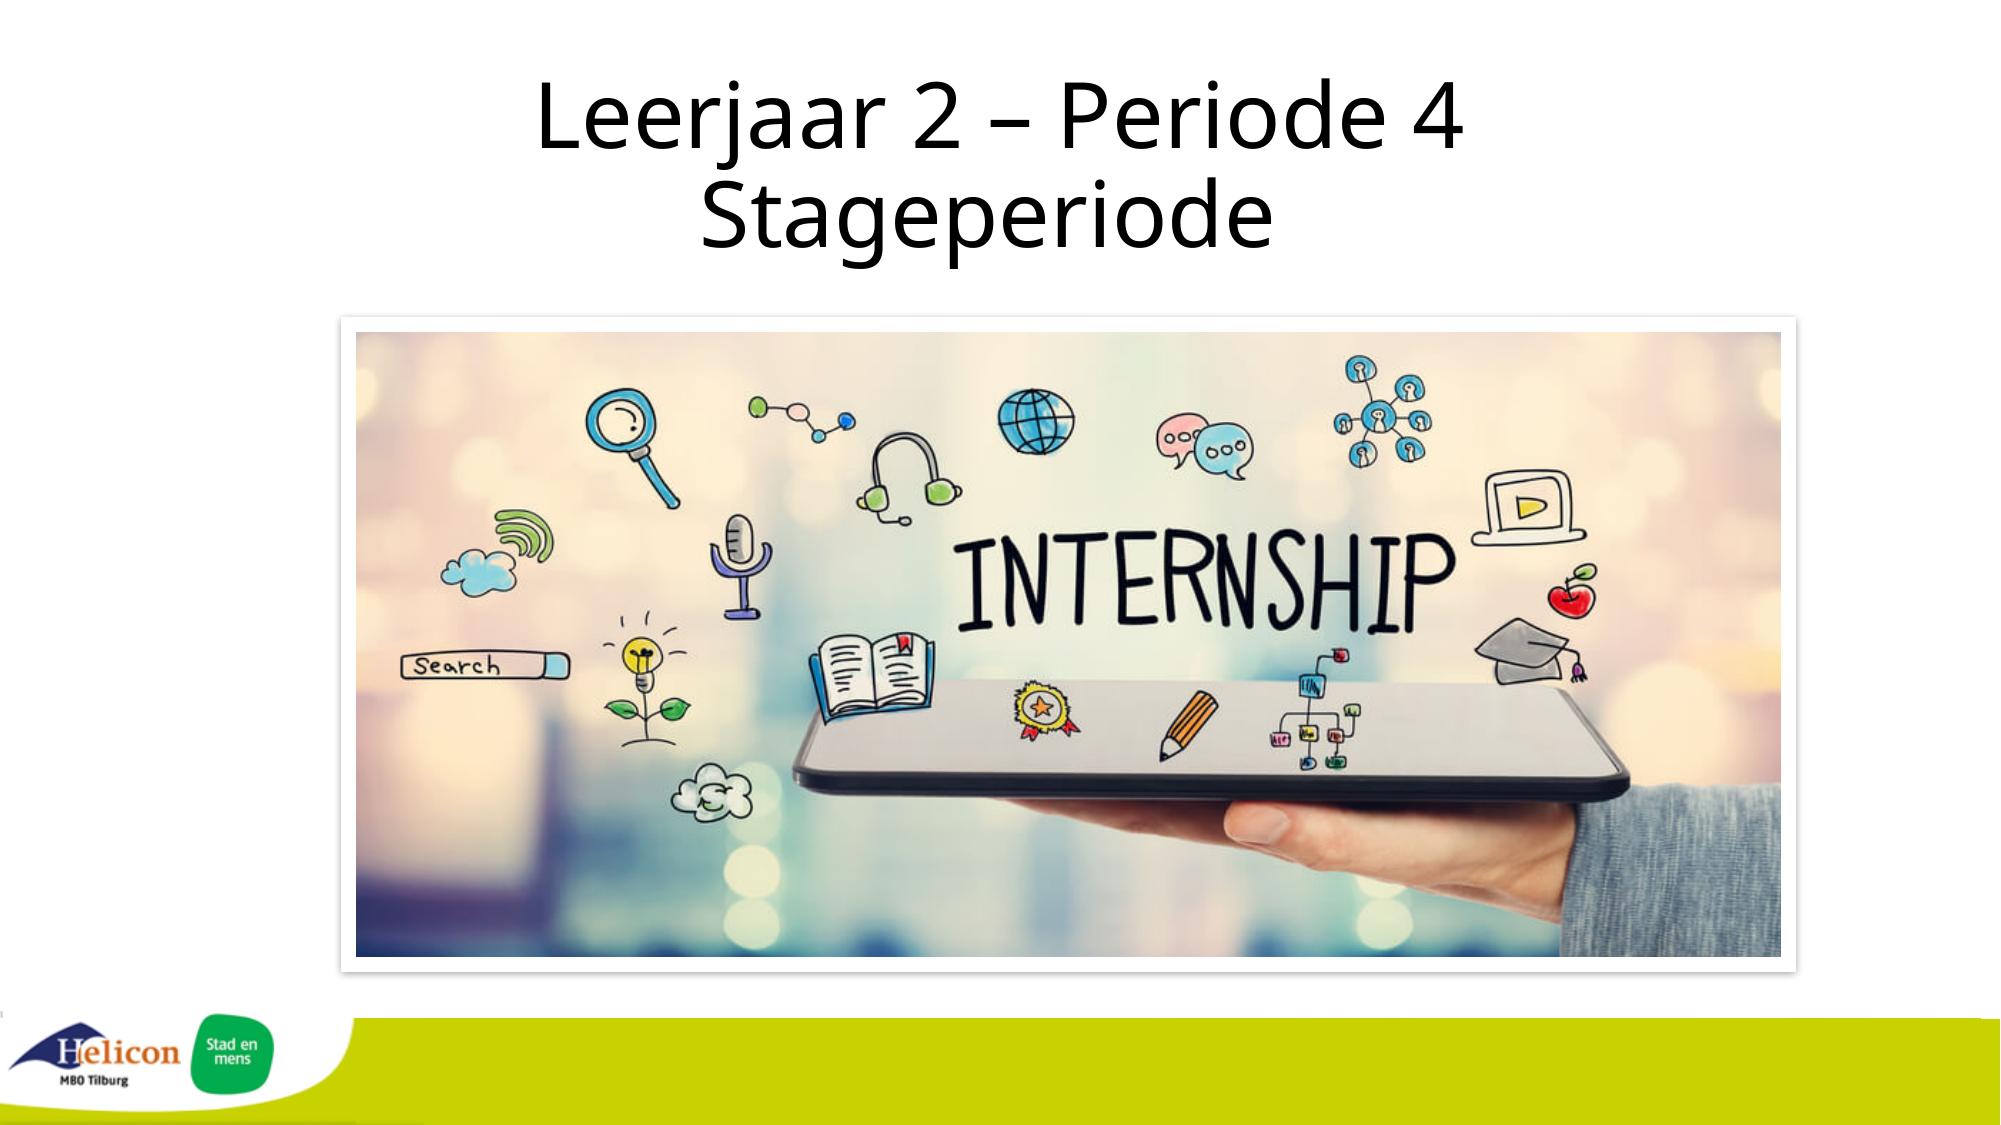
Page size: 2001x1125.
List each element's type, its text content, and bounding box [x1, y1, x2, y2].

picture [0, 1011, 424, 1125]
title Leerjaar 2 – Periode 4 Stageperiode [137, 59, 1863, 278]
picture [355, 331, 1782, 958]
